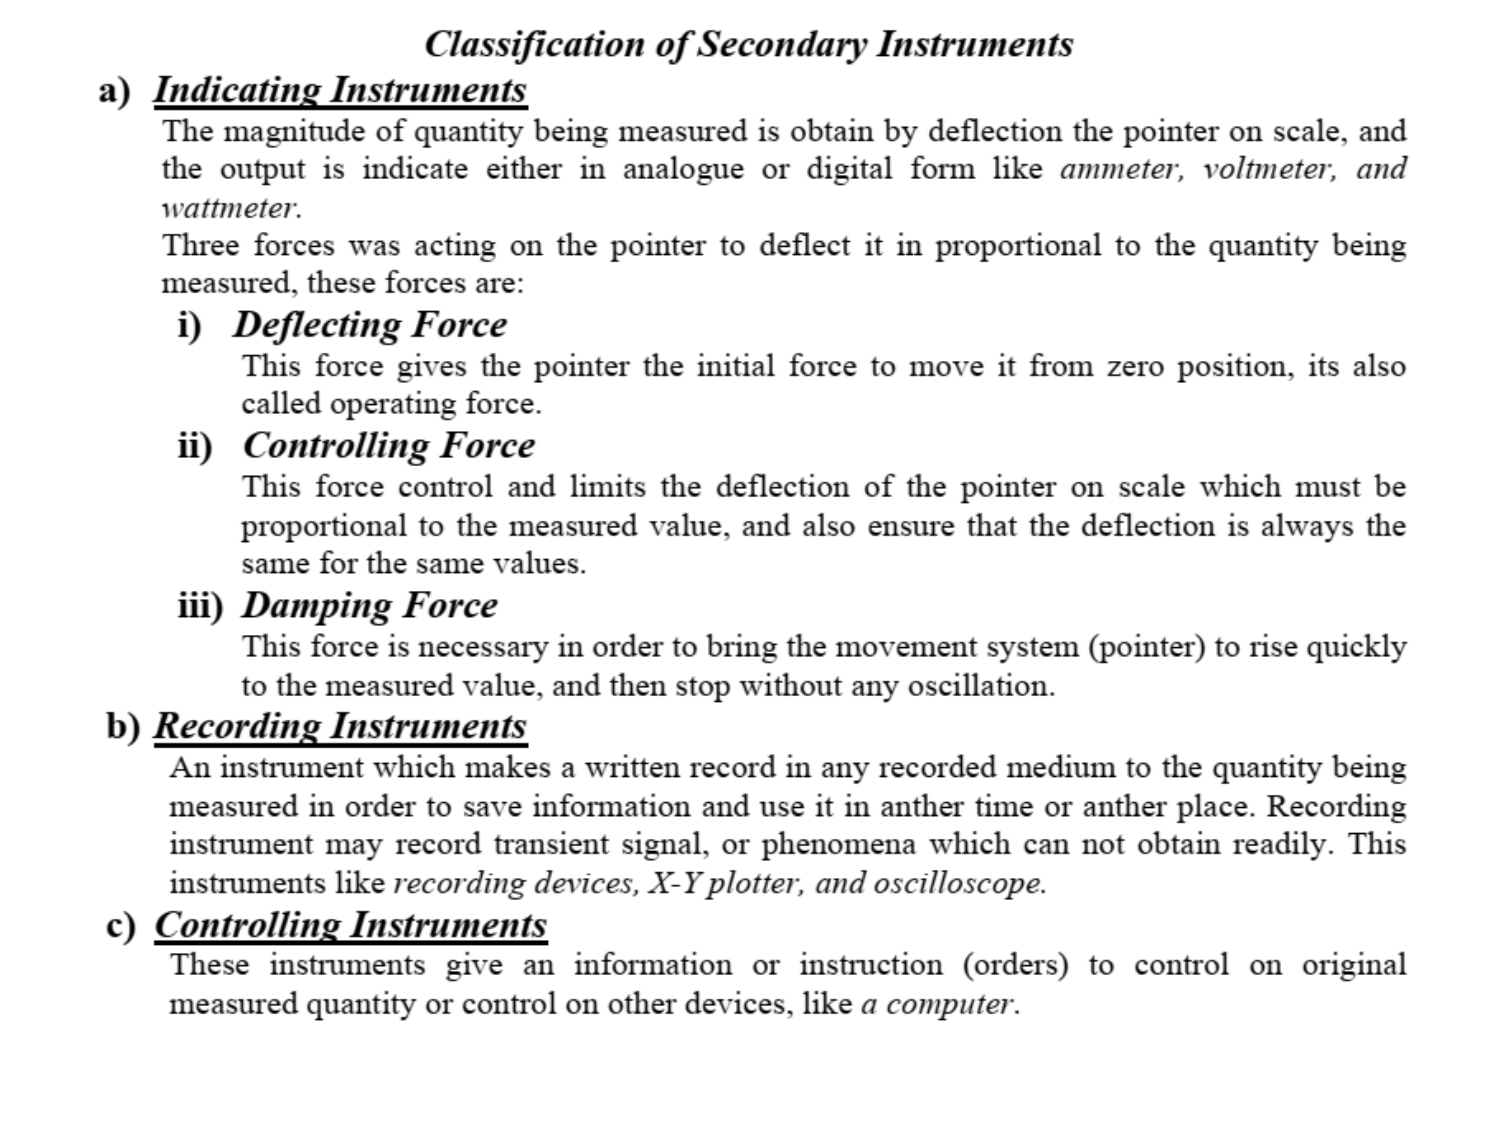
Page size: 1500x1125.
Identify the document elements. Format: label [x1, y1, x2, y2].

list [62, 24, 1413, 1051]
